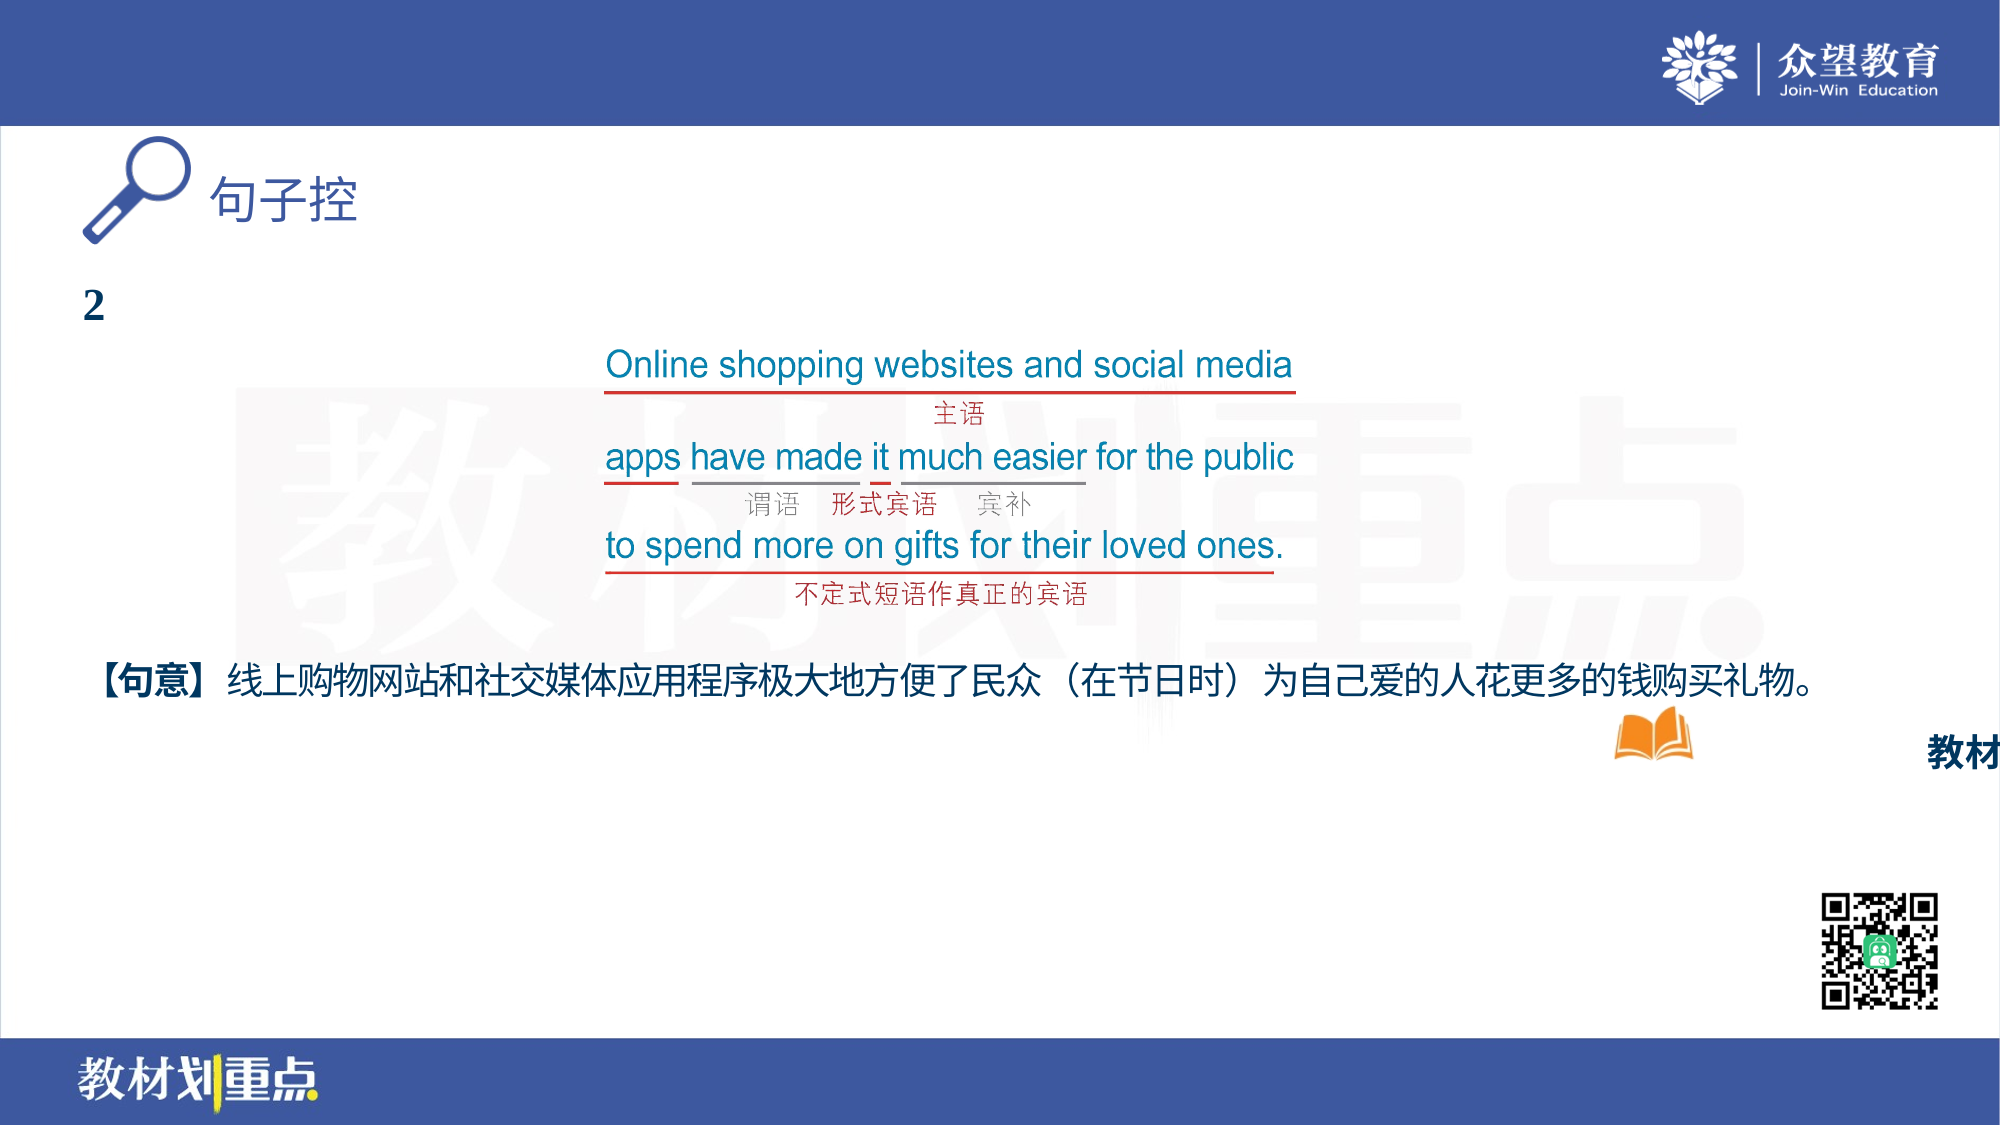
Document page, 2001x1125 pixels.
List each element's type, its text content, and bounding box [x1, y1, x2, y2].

text_box 2 [82, 247, 1817, 387]
picture [0, 0, 2000, 1125]
text_box 【句意】线上购物网站和社交媒体应用程序极大地方便了民众（在节日时）为自己爱的人花更多的钱购买礼物。 教材P5 [82, 633, 1817, 767]
